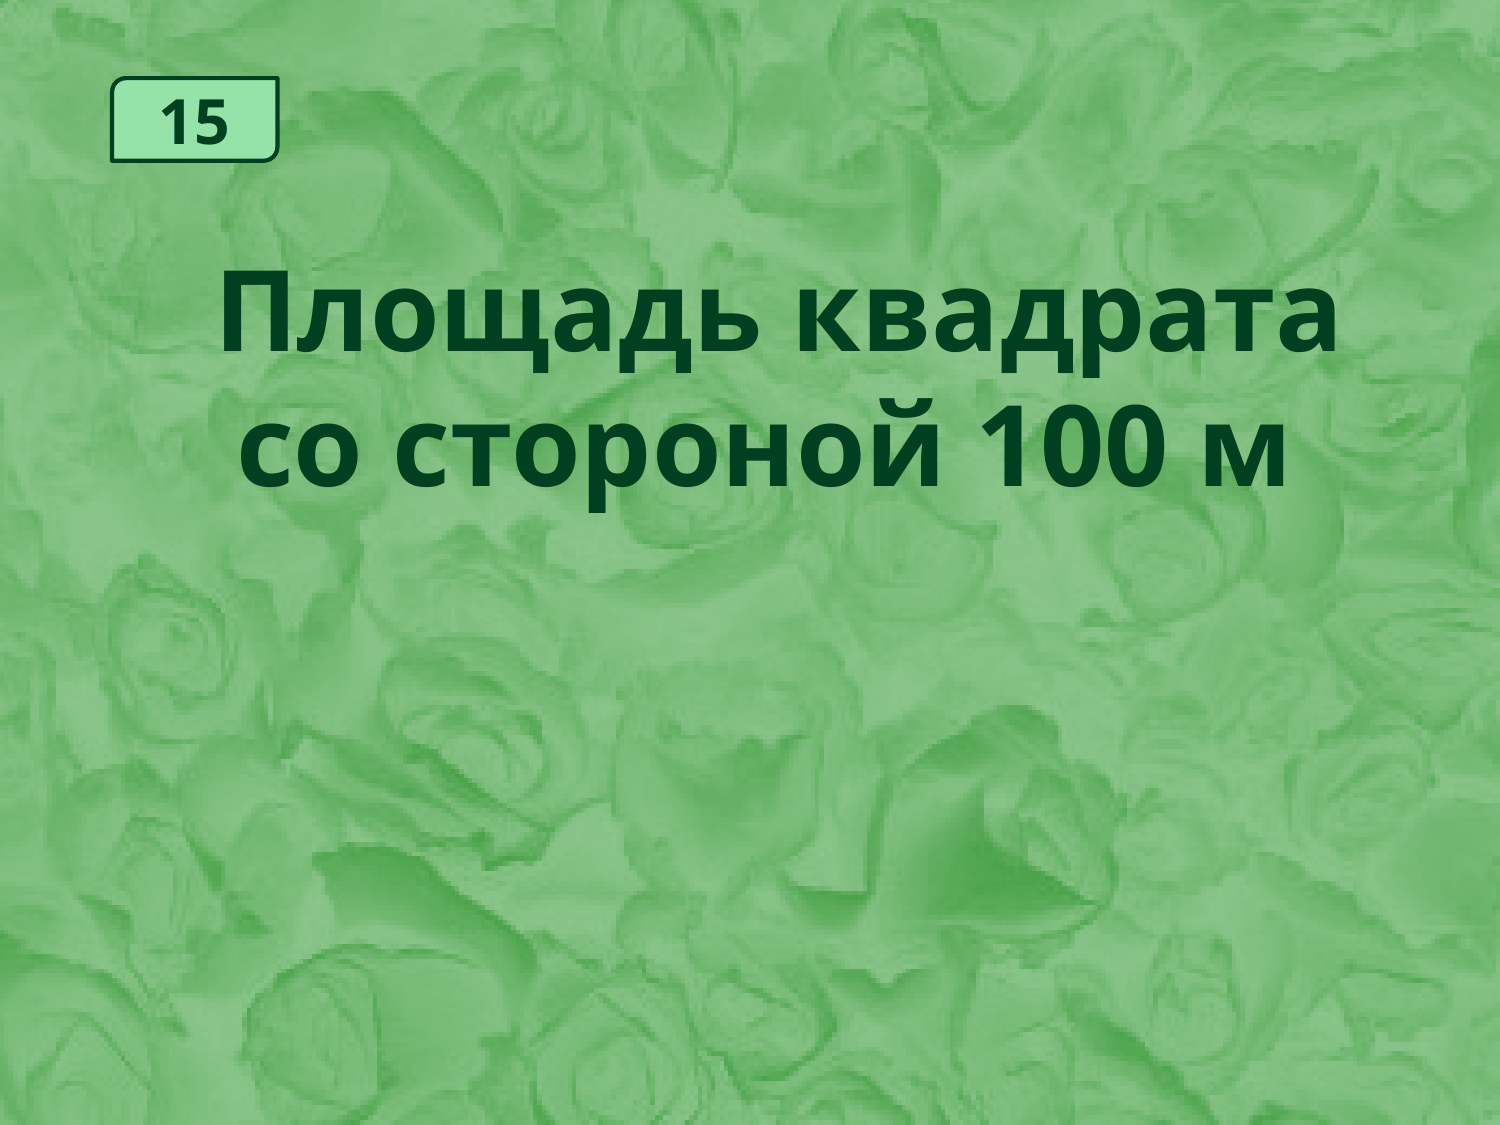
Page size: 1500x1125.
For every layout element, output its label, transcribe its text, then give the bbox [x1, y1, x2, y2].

text_box 15 [109, 76, 280, 163]
text_box Площадь квадрата со стороной 100 м [135, 231, 1424, 517]
